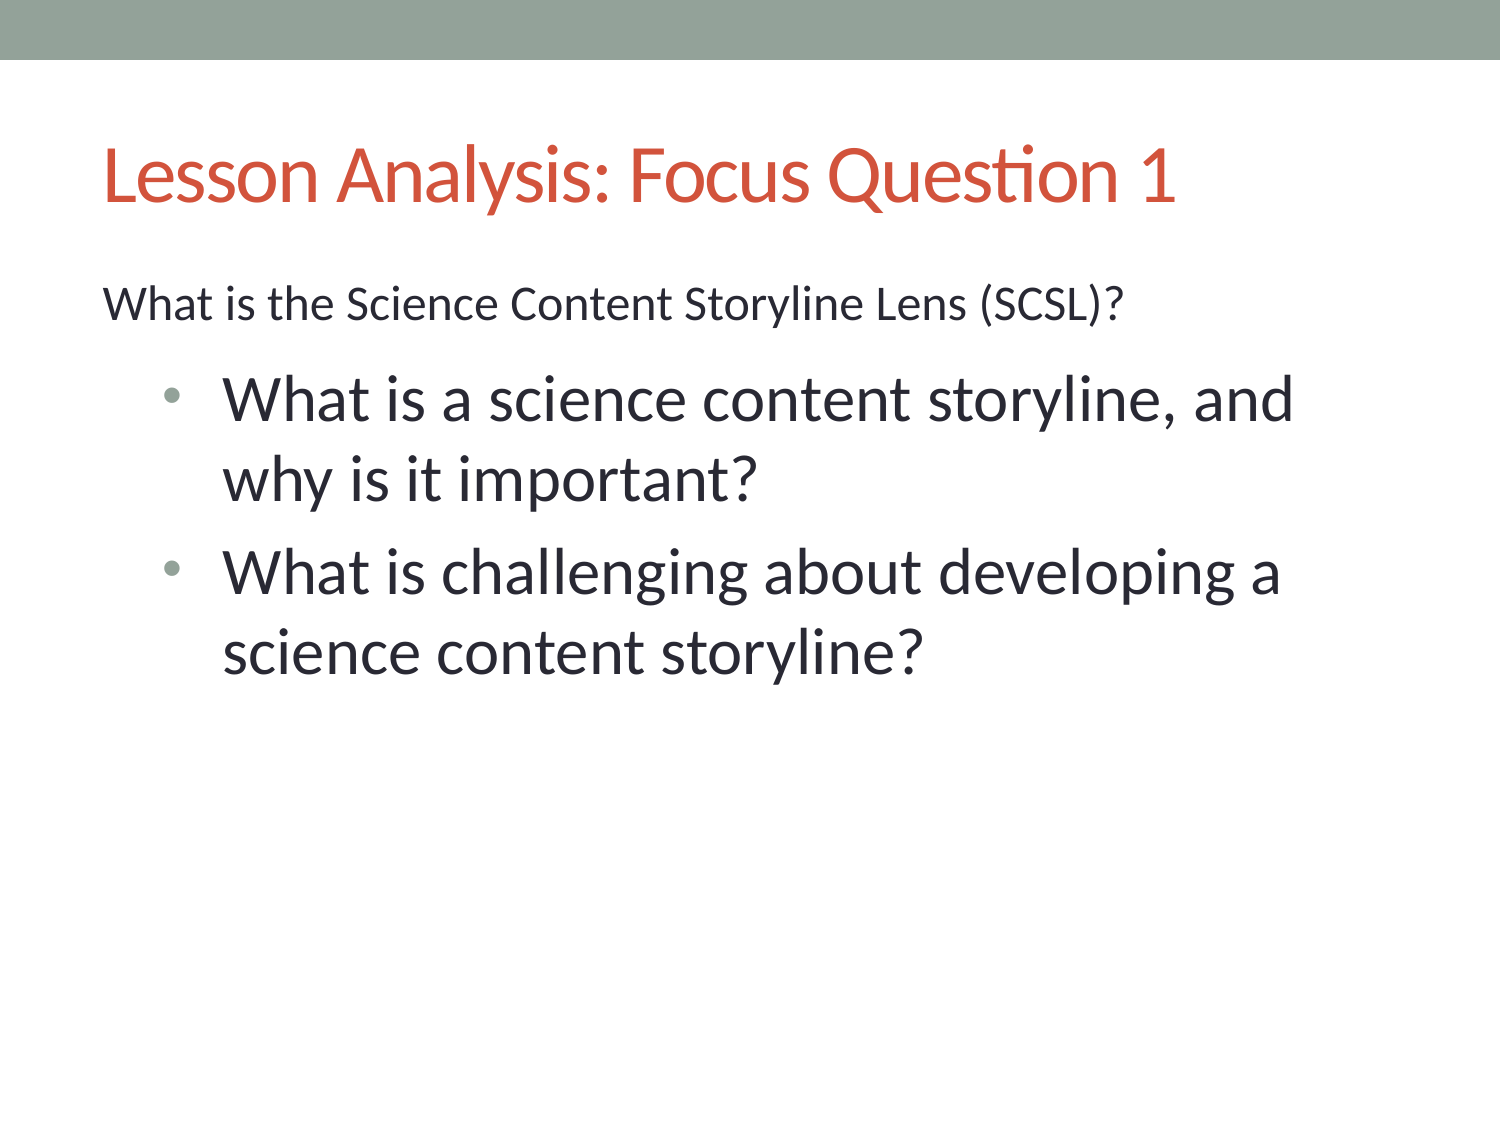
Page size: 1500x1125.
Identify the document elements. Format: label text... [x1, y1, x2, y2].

title Lesson Analysis: Focus Question 1 [87, 75, 1438, 262]
list What is the Science Content Storyline Lens (SCSL)? What is a science content storyline, and why is it important? What is challenging about developing a science content storyline? [87, 262, 1438, 1063]
